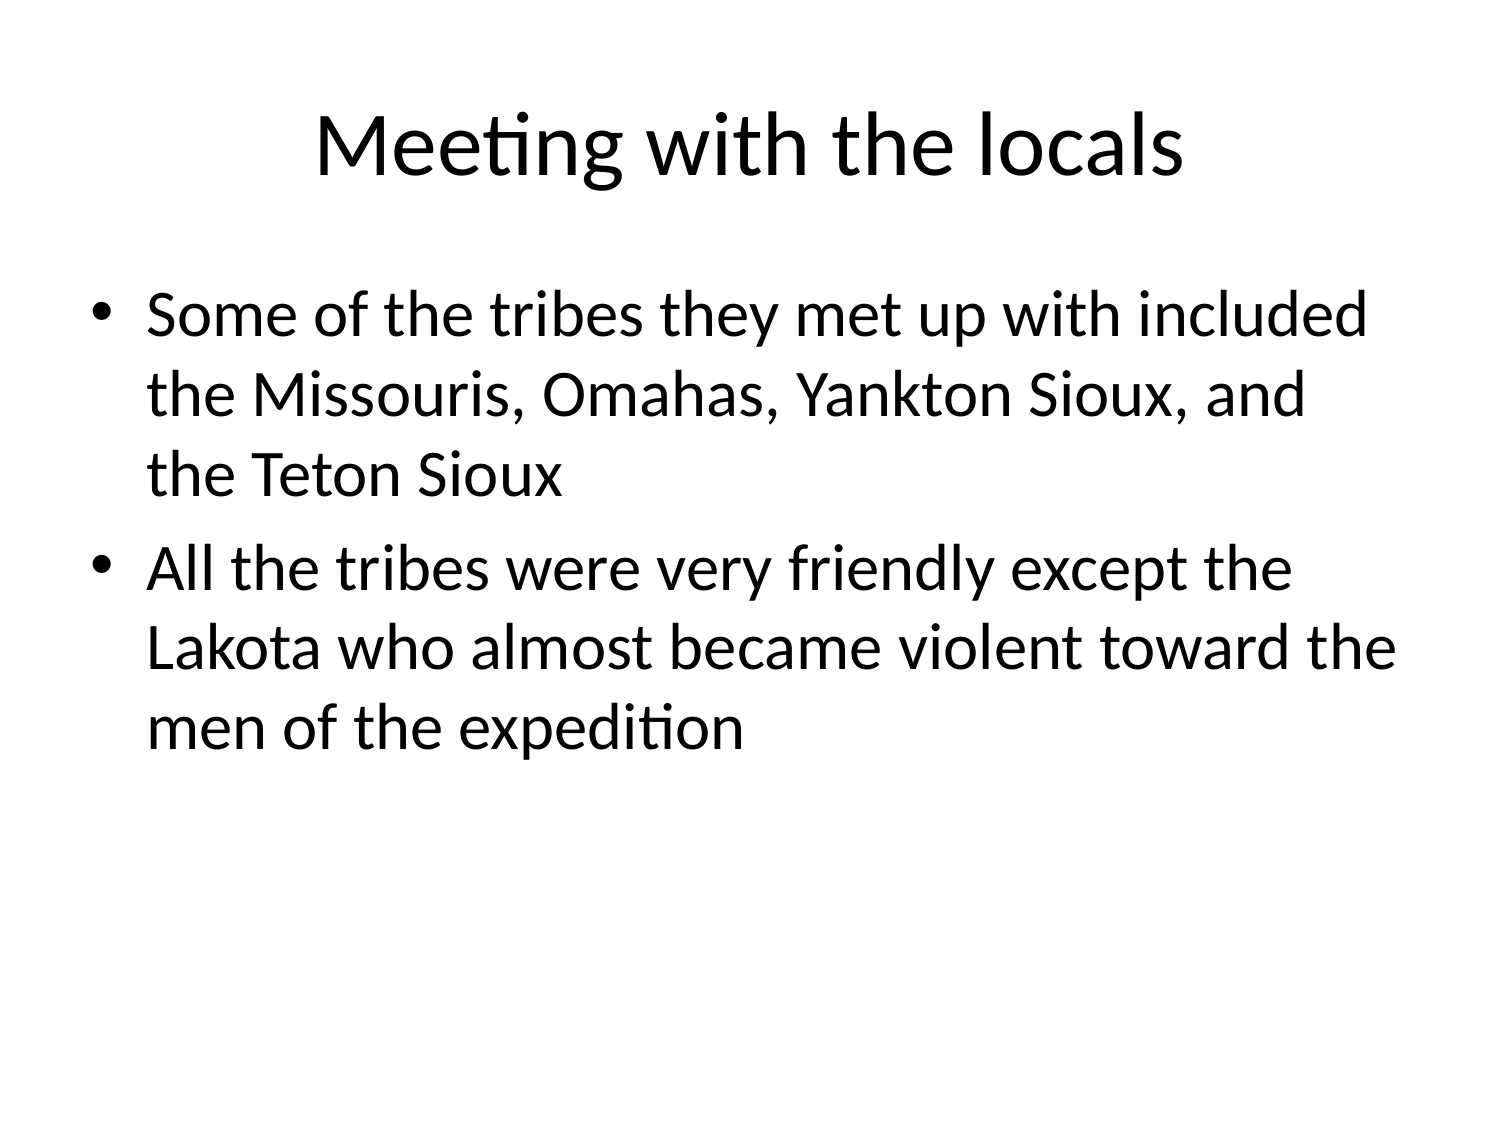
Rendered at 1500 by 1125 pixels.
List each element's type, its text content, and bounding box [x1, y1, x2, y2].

title Meeting with the locals [75, 45, 1425, 233]
list Some of the tribes they met up with included the Missouris, Omahas, Yankton Sioux, and the Teton Sioux All the tribes were very friendly except the Lakota who almost became violent toward the men of the expedition [75, 262, 1425, 1005]
